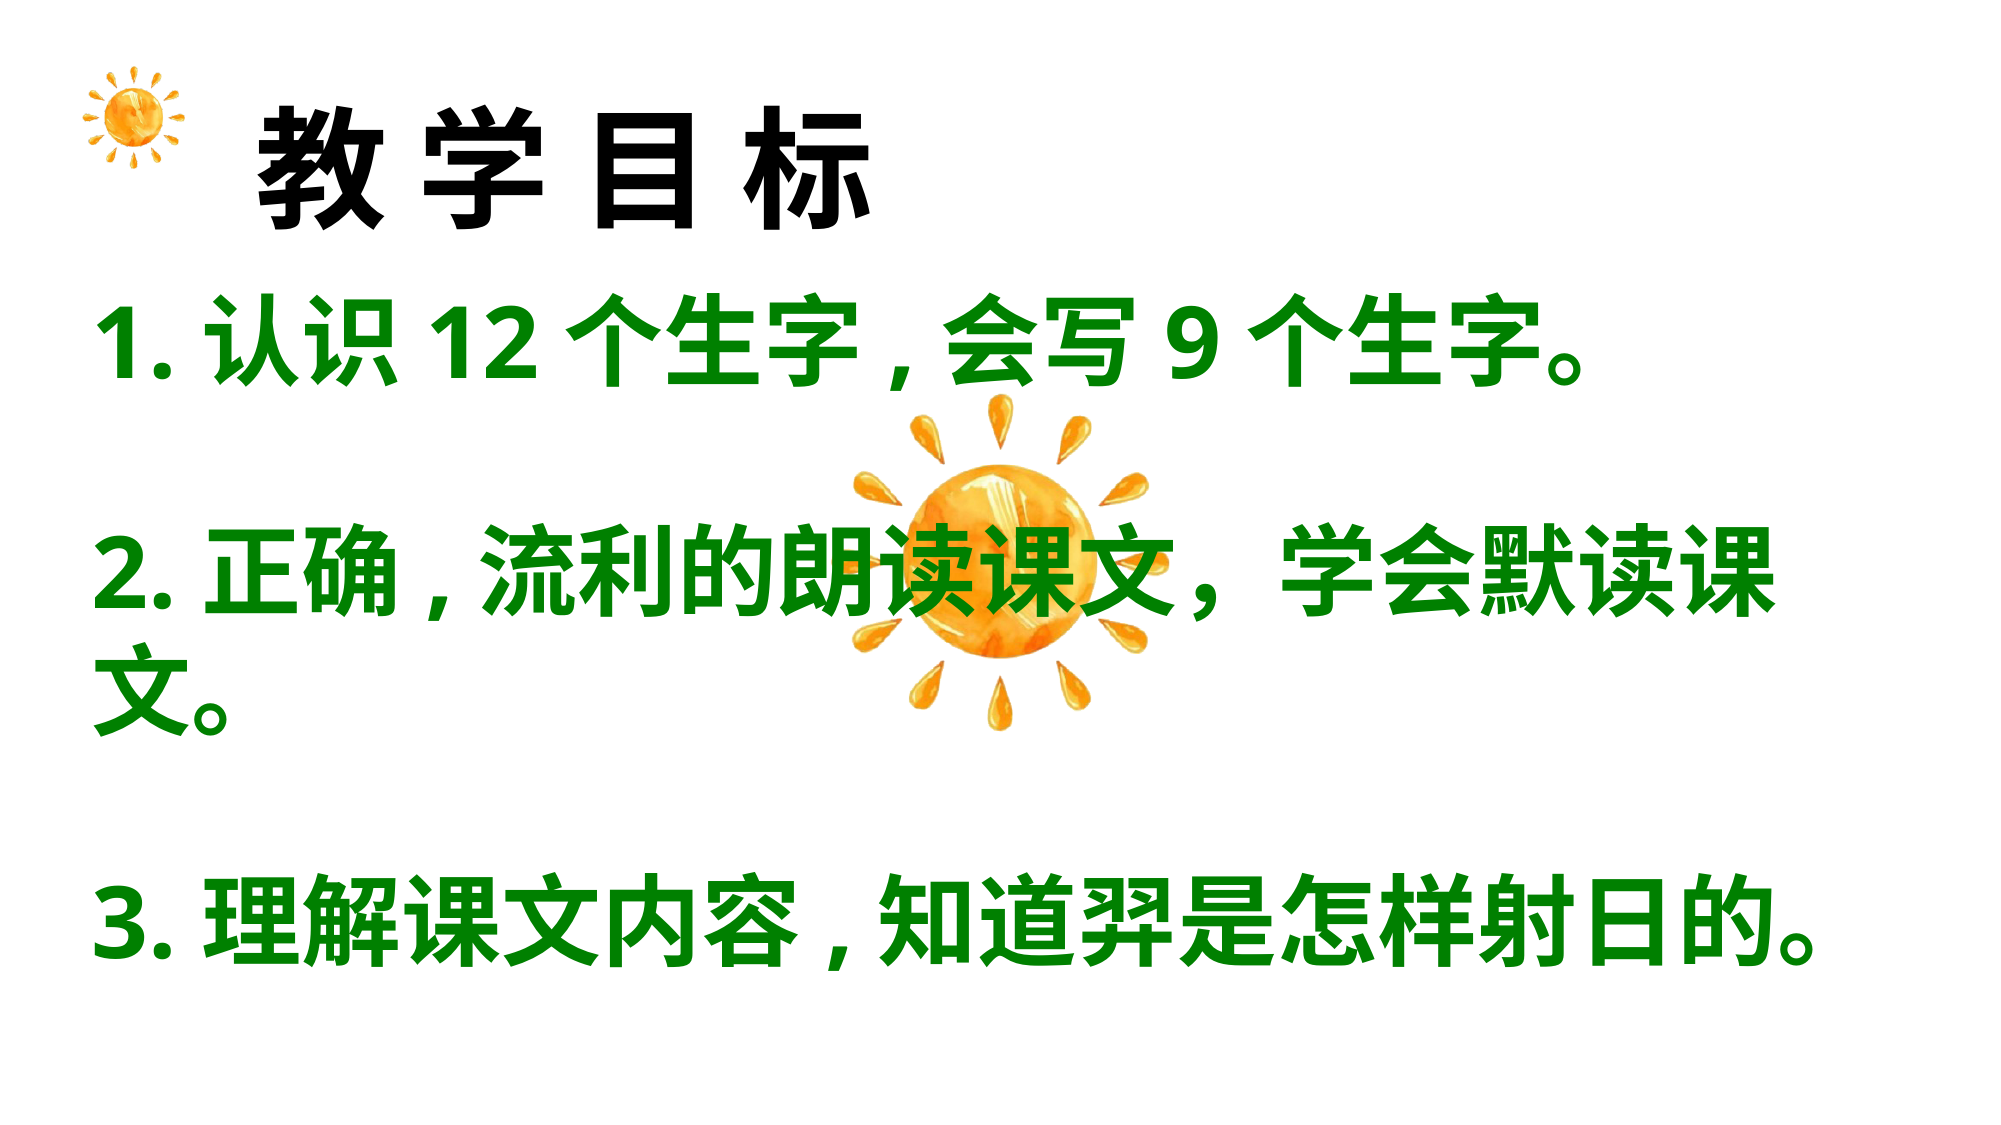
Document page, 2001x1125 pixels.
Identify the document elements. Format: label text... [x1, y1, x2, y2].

list 1.认识12个生字,会写9个生字。 2.正确,流利的朗读课文，学会默读课文。 3.理解课文内容,知道羿是怎样射日的。 [76, 271, 1884, 1099]
picture [82, 66, 185, 169]
title 教 学 目 标 [240, 72, 1591, 261]
